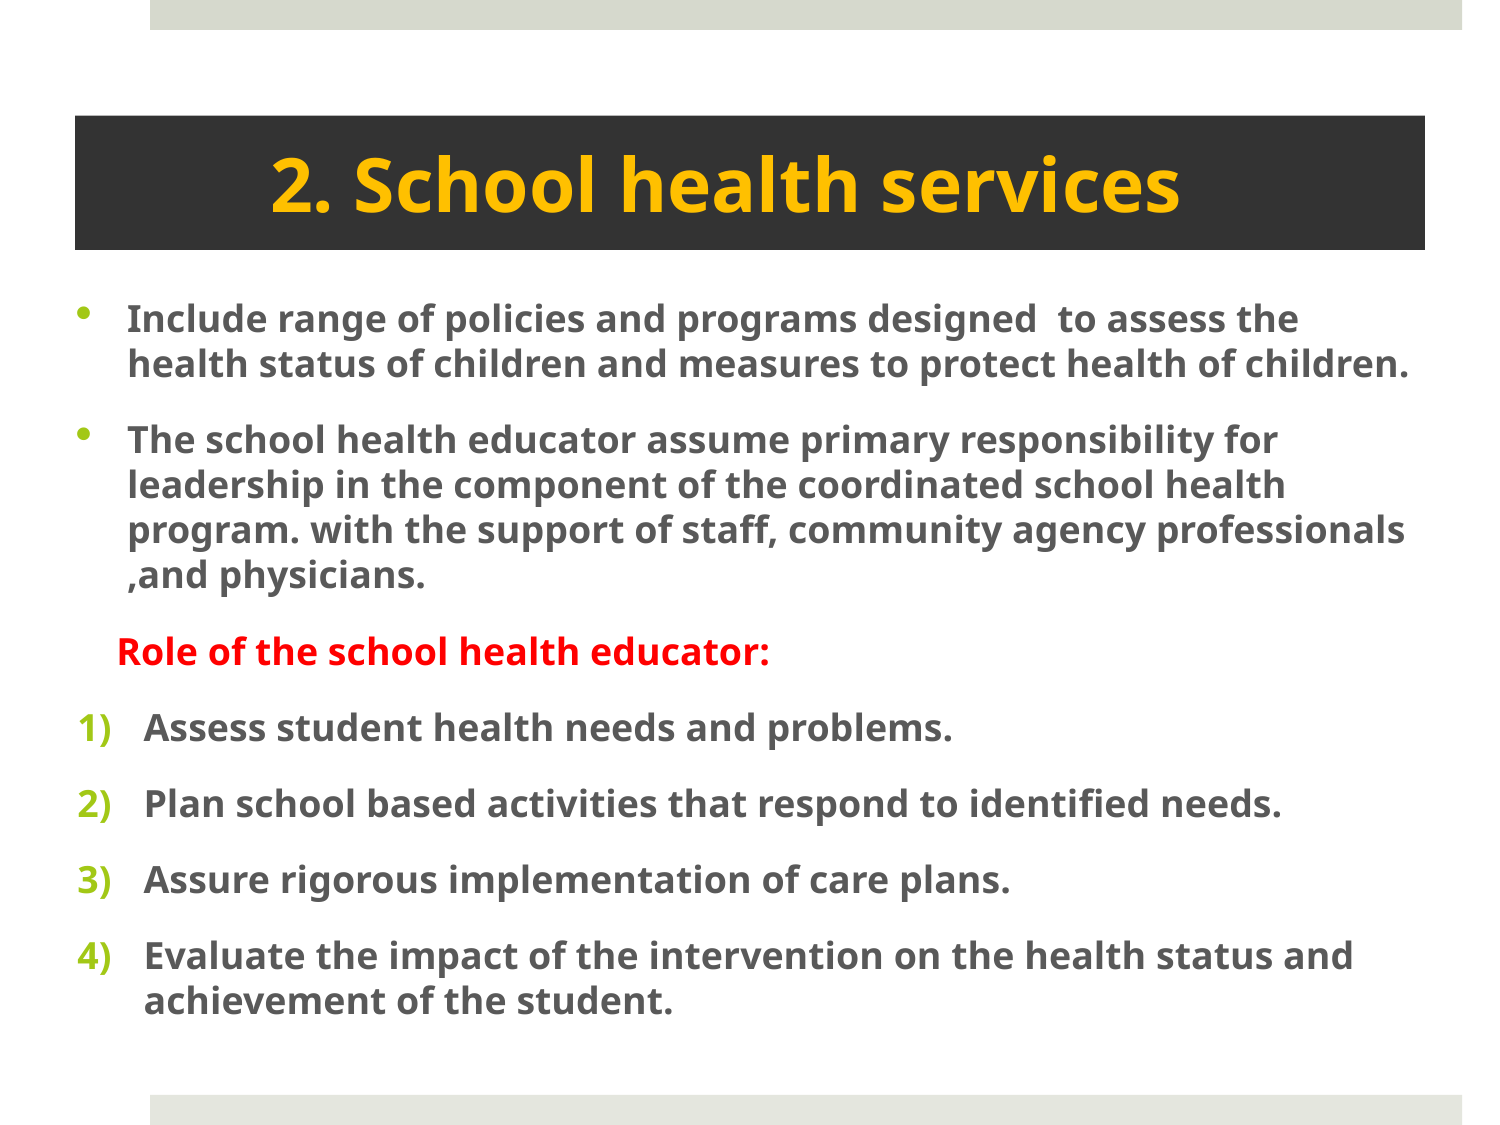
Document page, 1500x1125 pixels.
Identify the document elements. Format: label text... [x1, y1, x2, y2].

list Include range of policies and programs designed to assess the health status of children and measures to protect health of children. The school health educator assume primary responsibility for leadership in the component of the coordinated school health program. with the support of staff, community agency professionals ,and physicians. Role of the school health educator: Assess student health needs and problems. Plan school based activities that respond to identified needs. Assure rigorous implementation of care plans. Evaluate the impact of the intervention on the health status and achievement of the student. [62, 287, 1432, 1075]
title 2. School health services [75, 115, 1425, 250]
